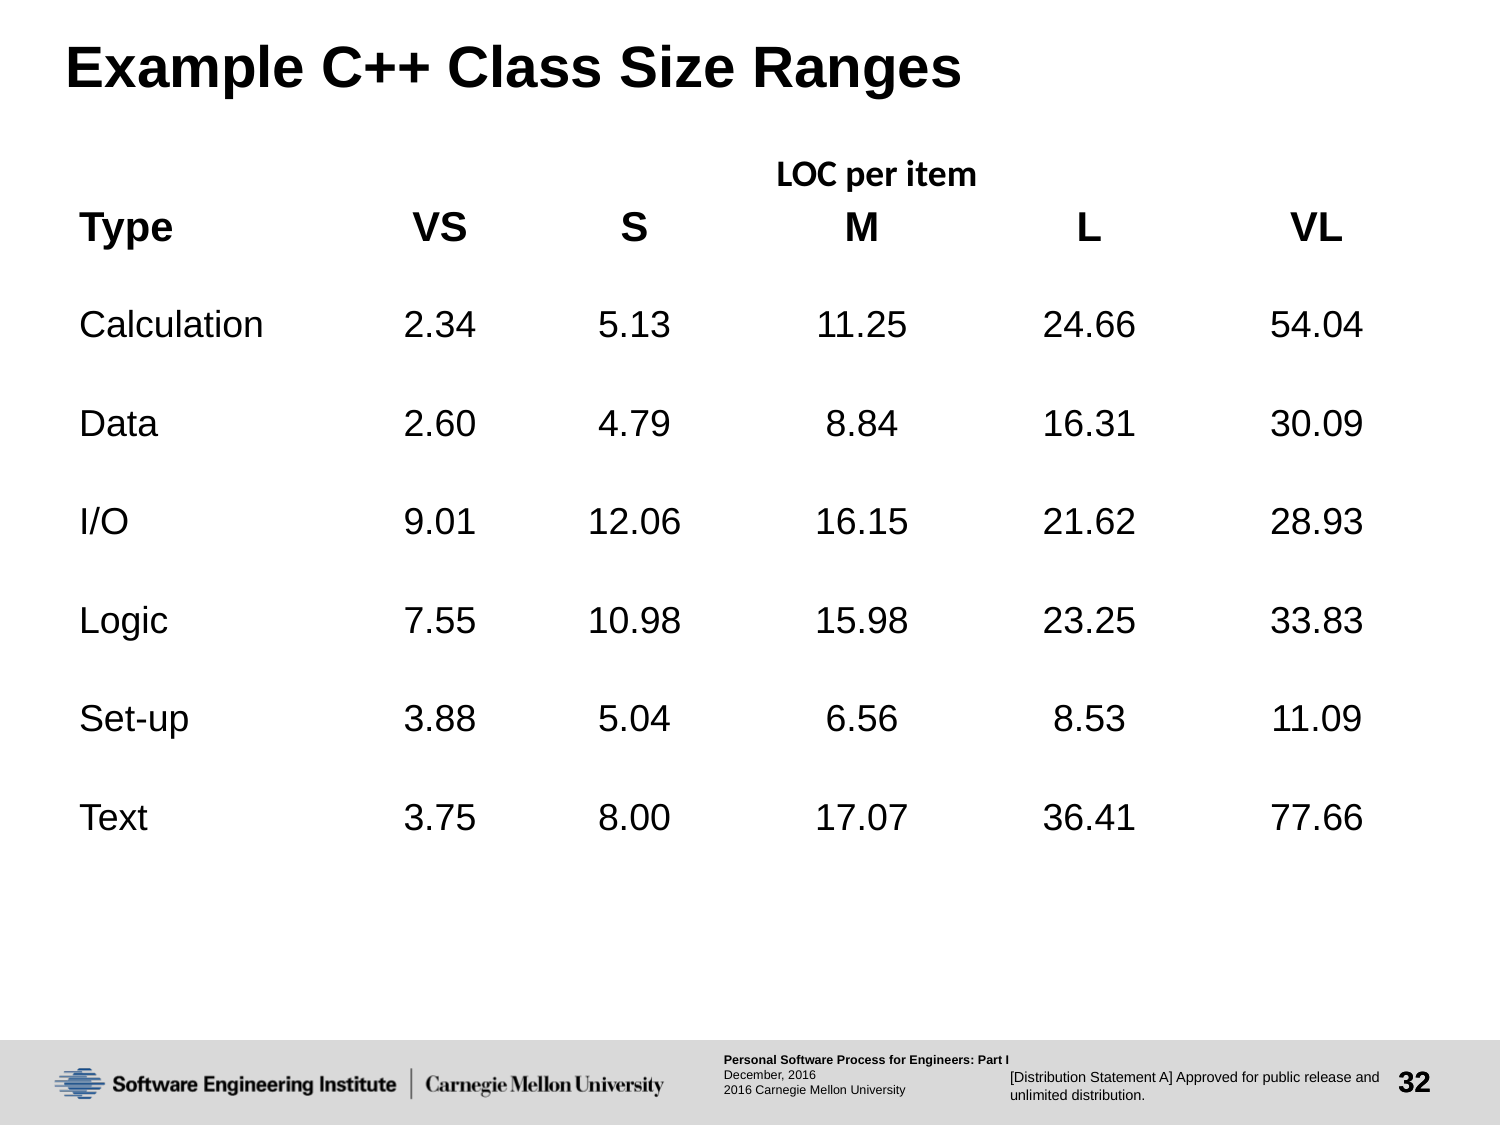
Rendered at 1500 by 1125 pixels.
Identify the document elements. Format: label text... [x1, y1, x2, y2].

table_header L [976, 195, 1203, 276]
table_cell 24.66 [976, 276, 1203, 374]
table_cell 10.98 [521, 571, 748, 670]
table_cell 9.01 [359, 473, 521, 571]
text_box LOC per item [478, 148, 1275, 195]
table_cell 3.88 [359, 670, 521, 768]
table_cell Logic [66, 571, 359, 670]
table_cell 17.07 [748, 768, 976, 866]
table_cell 6.56 [748, 670, 976, 768]
table_cell Calculation [66, 276, 359, 374]
table_cell 21.62 [976, 473, 1203, 571]
table_cell I/O [66, 473, 359, 571]
table_cell 36.41 [976, 768, 1203, 866]
table_cell Set-up [66, 670, 359, 768]
table_header S [521, 195, 748, 276]
table_cell 8.84 [748, 374, 976, 473]
table_cell 30.09 [1203, 374, 1431, 473]
table_cell 15.98 [748, 571, 976, 670]
table_header VS [359, 177, 521, 276]
table_header M [748, 195, 976, 276]
table_cell 4.79 [521, 374, 748, 473]
table_cell 2.34 [359, 276, 521, 374]
title Example C++ Class Size Ranges [65, 37, 1313, 148]
table_cell 8.53 [976, 670, 1203, 768]
table_cell 23.25 [976, 571, 1203, 670]
picture [46, 1061, 673, 1104]
table_cell 33.83 [1203, 571, 1431, 670]
table_cell 5.04 [521, 670, 748, 768]
table_cell 7.55 [359, 571, 521, 670]
table_cell 77.66 [1203, 768, 1431, 866]
table_cell 5.13 [521, 276, 748, 374]
table_cell 12.06 [521, 473, 748, 571]
table_cell 11.25 [748, 276, 976, 374]
table_cell 3.75 [359, 768, 521, 866]
table_cell 8.00 [521, 768, 748, 866]
table_cell 16.31 [976, 374, 1203, 473]
table_cell 16.15 [748, 473, 976, 571]
table_header VL [1203, 177, 1431, 276]
table_cell 54.04 [1203, 276, 1431, 374]
table_cell Text [66, 768, 359, 866]
table_cell Data [66, 374, 359, 473]
table_cell 11.09 [1203, 670, 1431, 768]
table_cell 2.60 [359, 374, 521, 473]
table_header Type [66, 177, 359, 276]
table_cell 28.93 [1203, 473, 1431, 571]
